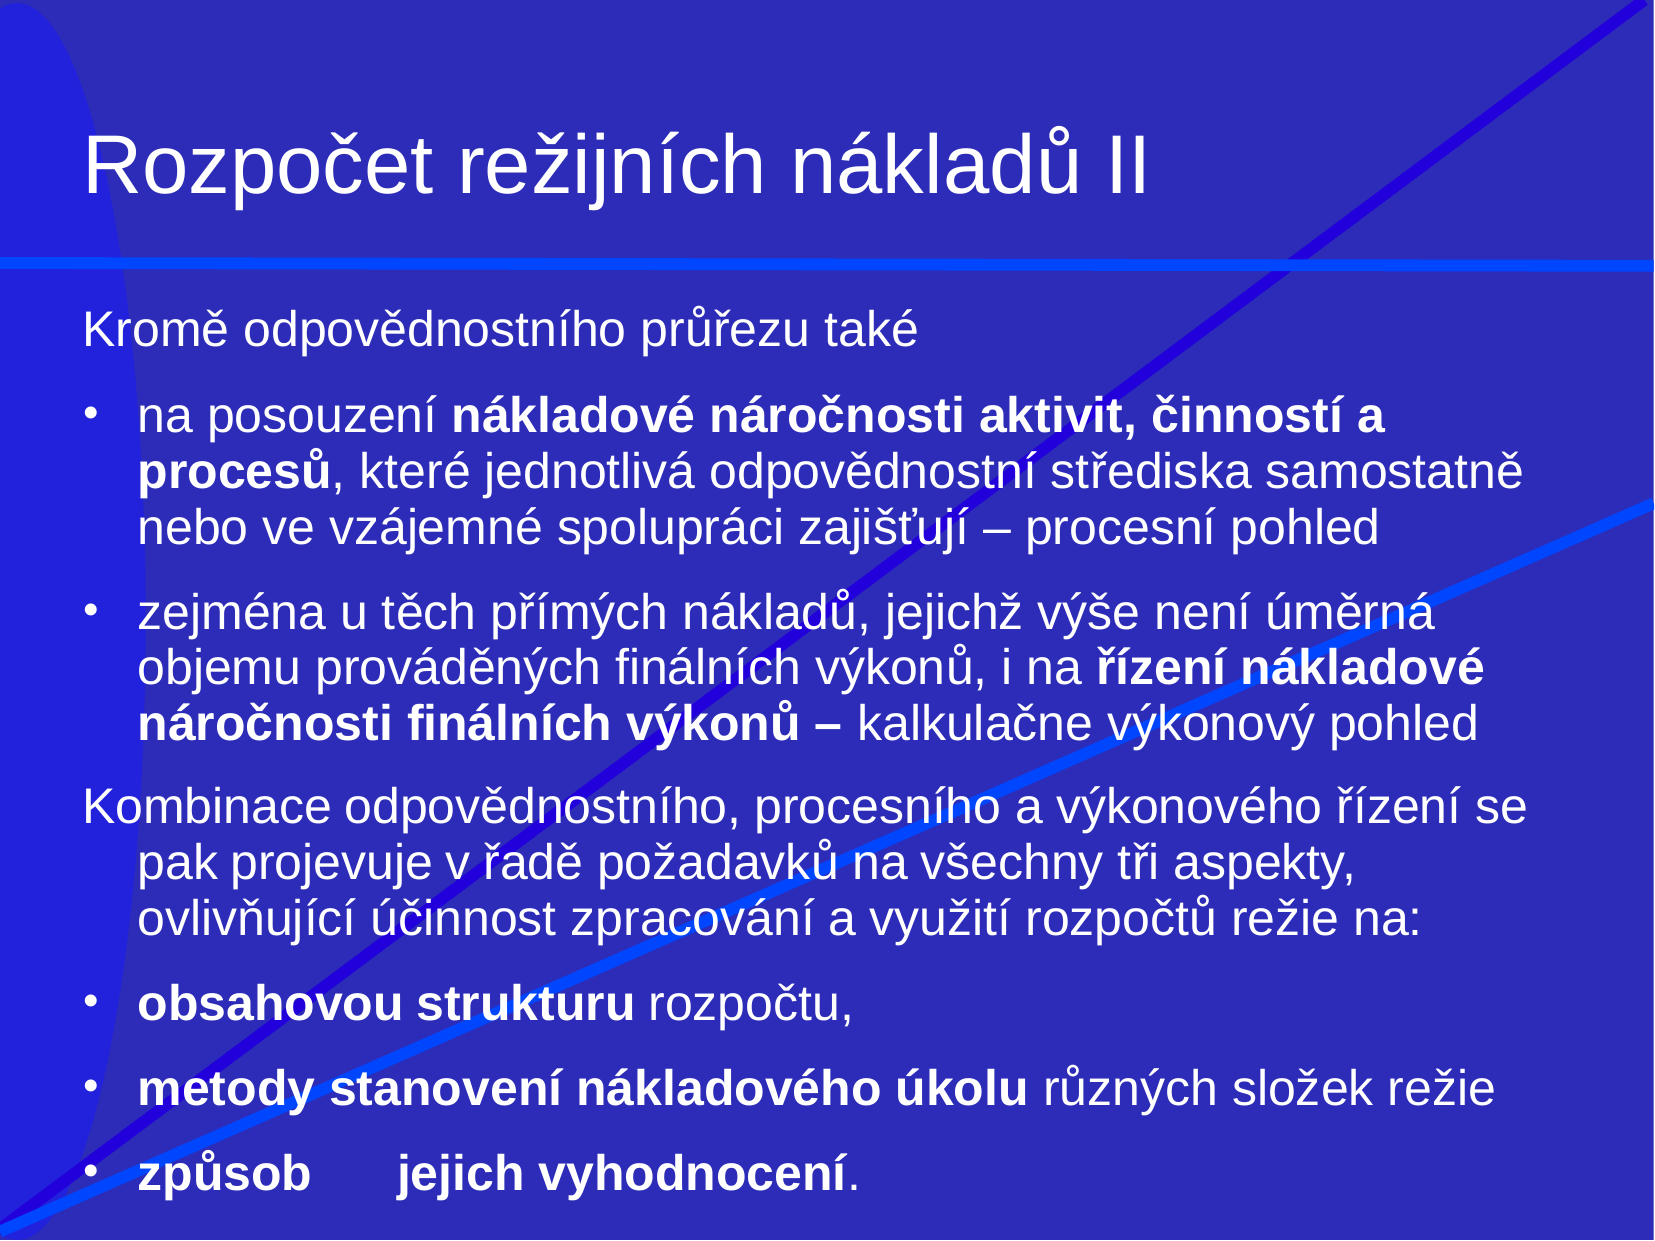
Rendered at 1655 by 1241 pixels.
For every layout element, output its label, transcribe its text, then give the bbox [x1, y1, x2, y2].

text_box Kromě odpovědnostního průřezu také na posouzení nákladové náročnosti aktivit, činností a procesů, které jednotlivá odpovědnostní střediska samostatně nebo ve vzájemné spolupráci zajišťují – procesní pohled zejména u těch přímých nákladů, jejichž výše není úměrná objemu prováděných finálních výkonů, i na řízení nákladové náročnosti finálních výkonů – kalkulačne výkonový pohled Kombinace odpovědnostního, procesního a výkonového řízení se pak projevuje v řadě požadavků na všechny tři aspekty, ovlivňující účinnost zpracování a využití rozpočtů režie na: obsahovou strukturu rozpočtu, metody stanovení nákladového úkolu různých složek režie způsob jejich vyhodnocení. [80, 296, 1537, 1201]
title Rozpočet režijních nákladů II [80, 64, 1574, 318]
